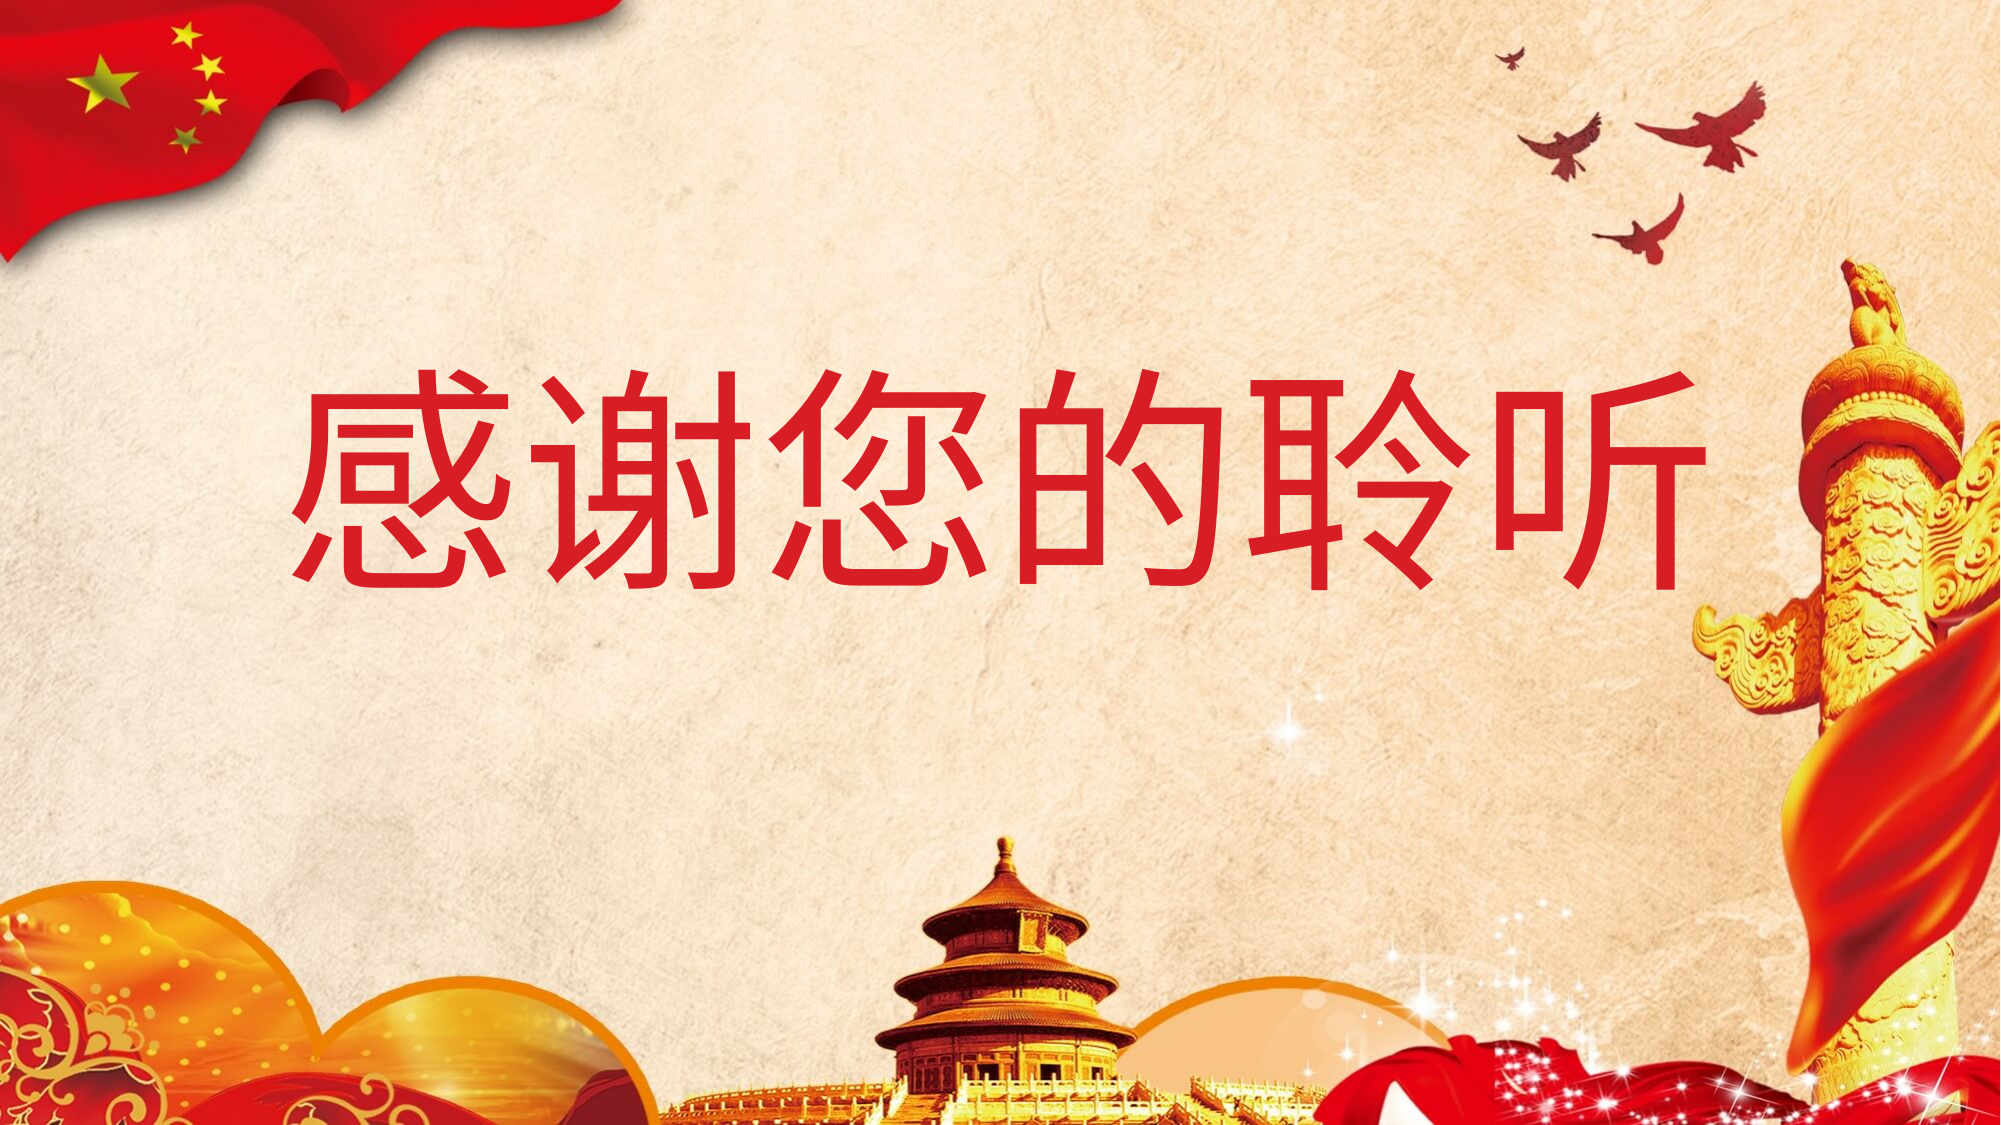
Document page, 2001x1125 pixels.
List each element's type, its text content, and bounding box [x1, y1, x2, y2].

picture [0, 0, 2001, 1125]
text_box 感谢您的聆听 [266, 324, 1734, 628]
